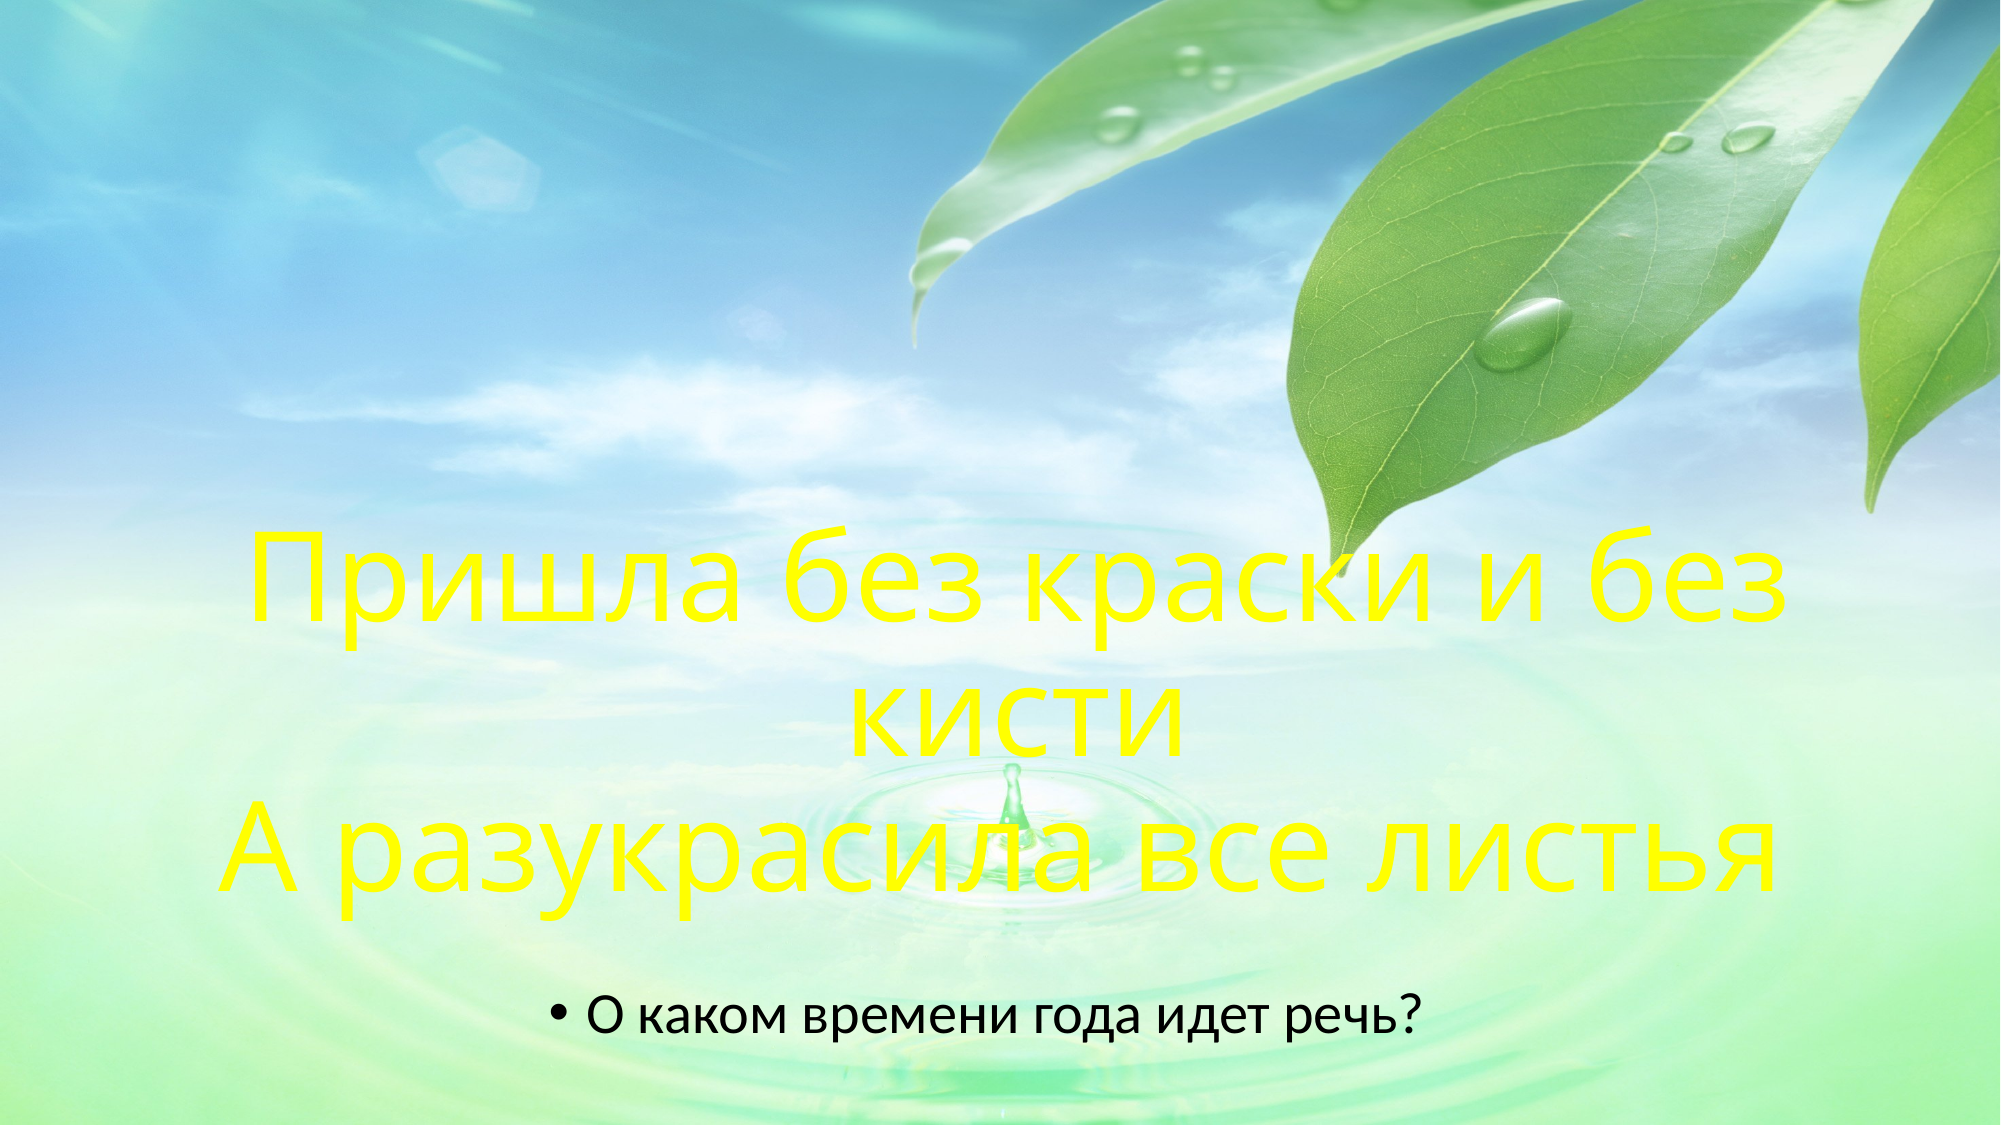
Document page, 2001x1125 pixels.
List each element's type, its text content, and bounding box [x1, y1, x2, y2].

picture [0, 0, 2001, 1125]
title Пришла без краски и без кисти А разукрасила все листья [155, 682, 1881, 900]
list О каком времени года идет речь? [533, 975, 2000, 1125]
